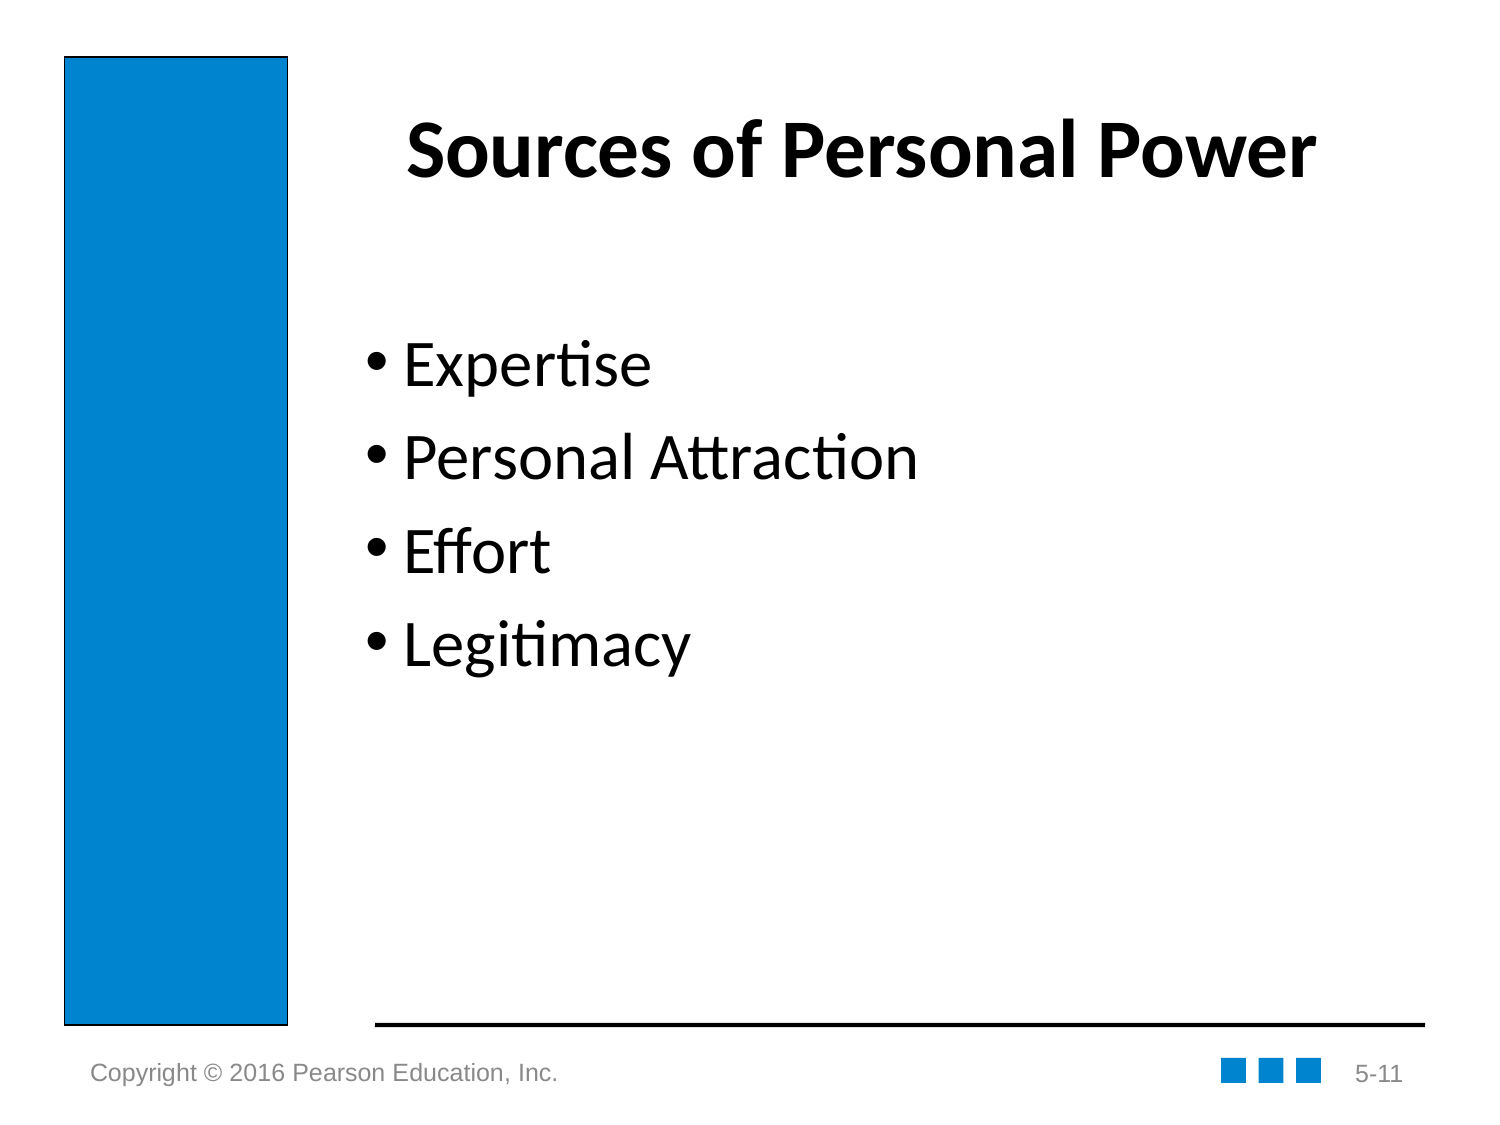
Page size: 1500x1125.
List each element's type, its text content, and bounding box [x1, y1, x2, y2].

text_box [64, 56, 288, 1025]
text_box 5-11 [1333, 1050, 1425, 1095]
text_box Copyright © 2016 Pearson Education, Inc. [75, 1055, 625, 1088]
text_box [1221, 1057, 1246, 1083]
text_box [1258, 1057, 1284, 1083]
list Expertise Personal Attraction Effort Legitimacy [350, 312, 1388, 950]
title Sources of Personal Power [300, 50, 1425, 238]
text_box [1296, 1057, 1321, 1083]
